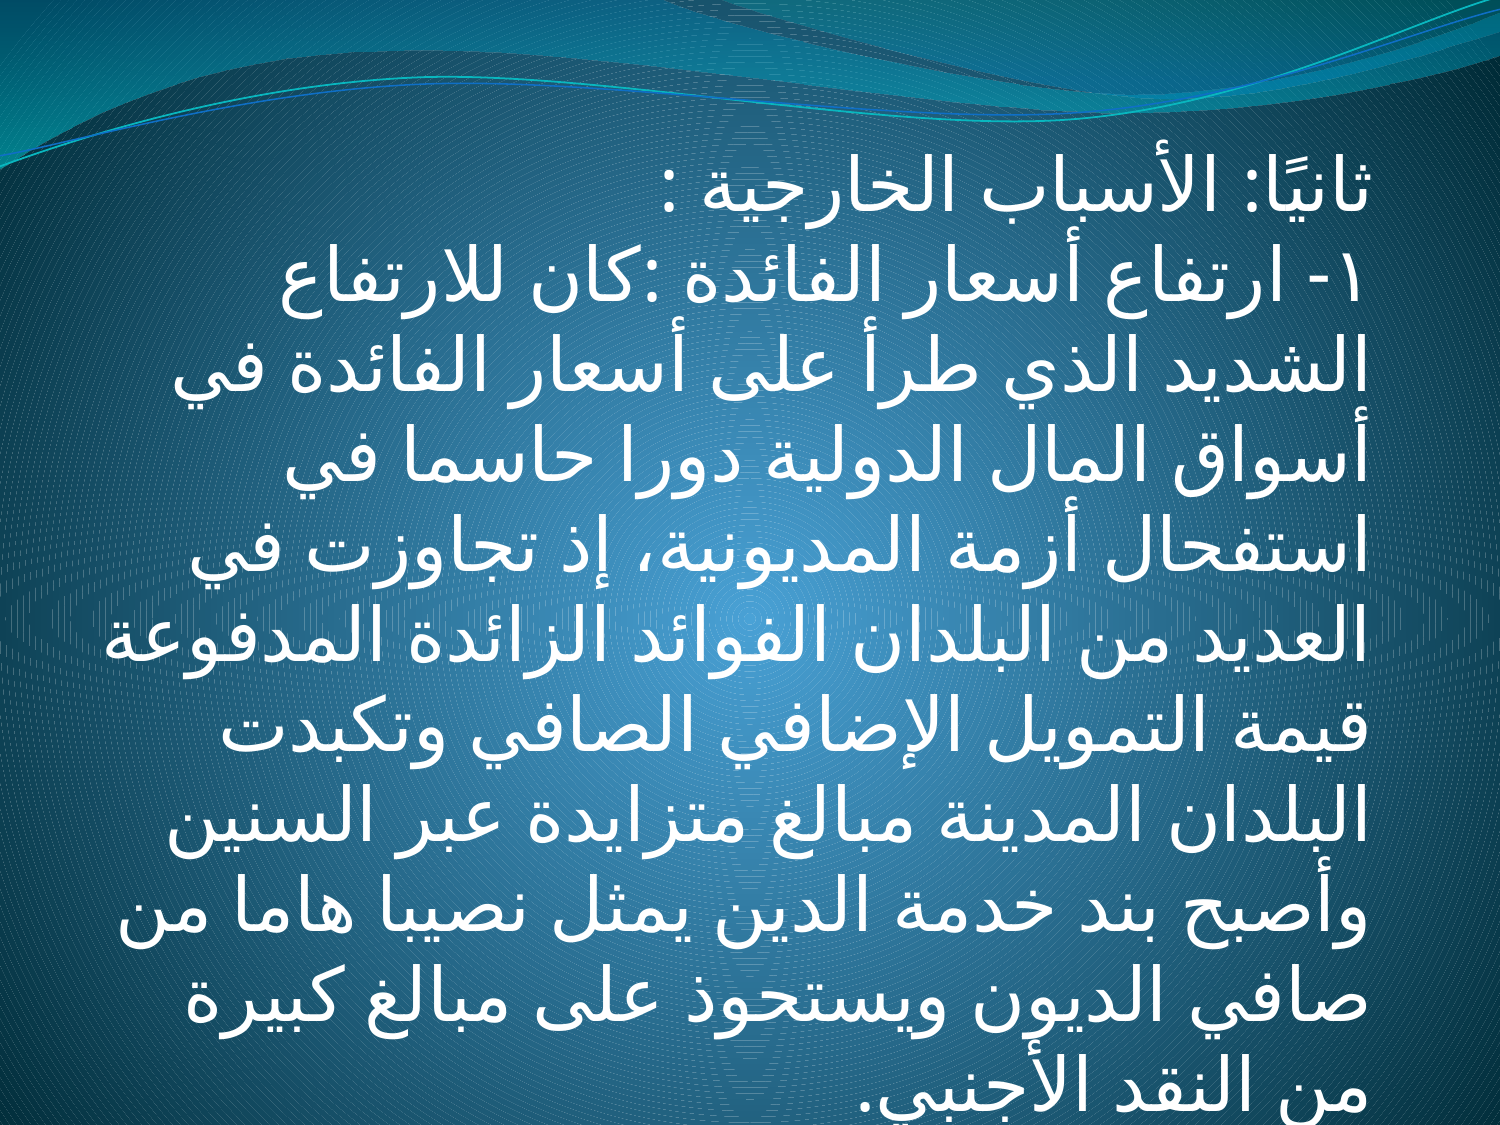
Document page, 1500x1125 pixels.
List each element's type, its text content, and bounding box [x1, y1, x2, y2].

subtitle ثانيًا: الأسباب الخارجية : ١- ارتفاع أسعار الفائدة :كان للارتفاع الشديد الذي طرأ على أسعار الفائدة في أسواق المال الدولية دورا حاسما في استفحال أزمة المديونية، إذ تجاوزت في العديد من البلدان الفوائد الزائدة المدفوعة قيمة التمويل الإضافي الصافي وتكبدت البلدان المدينة مبالغ متزايدة عبر السنين وأصبح بند خدمة الدين يمثل نصيبا هاما من صافي الديون ويستحوذ على مبالغ كبيرة من النقد الأجنبي. [87, 128, 1376, 914]
